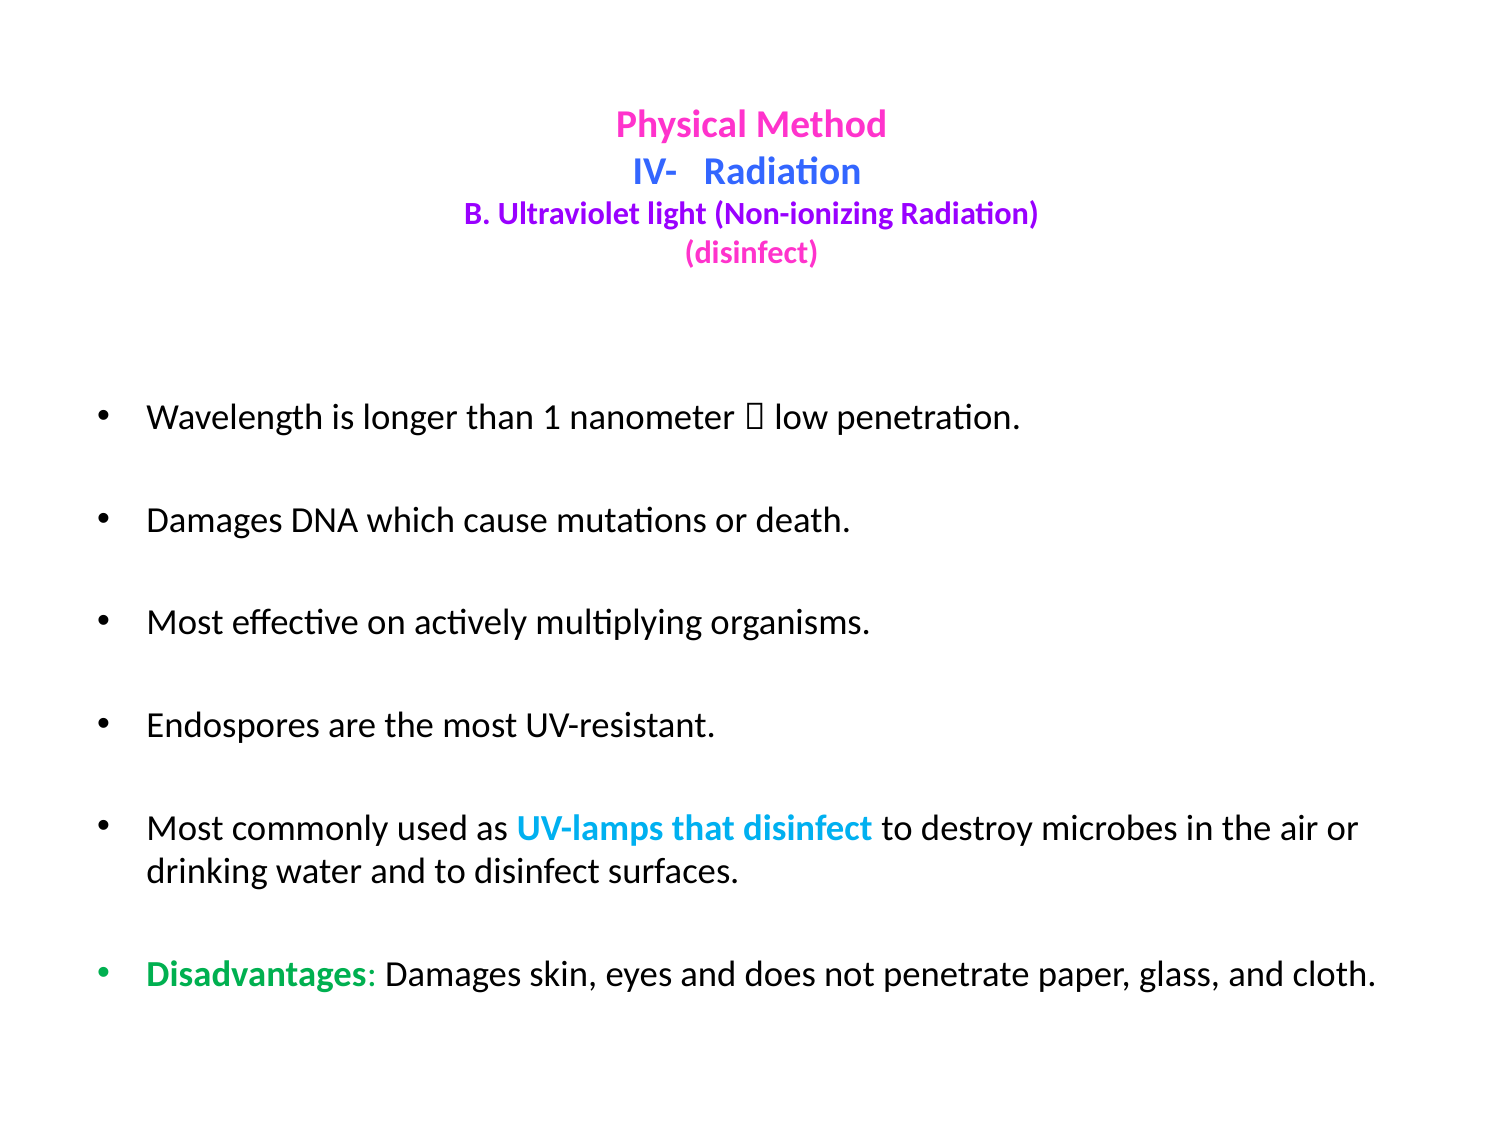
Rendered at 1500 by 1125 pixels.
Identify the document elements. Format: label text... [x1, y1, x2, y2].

title Physical Method IV- Radiation B. Ultraviolet light (Non-ionizing Radiation) (disinfect) [76, 90, 1427, 278]
list Wavelength is longer than 1 nanometer  low penetration. Damages DNA which cause mutations or death. Most effective on actively multiplying organisms. Endospores are the most UV-resistant. Most commonly used as UV-lamps that disinfect to destroy microbes in the air or drinking water and to disinfect surfaces. Disadvantages: Damages skin, eyes and does not penetrate paper, glass, and cloth. [82, 385, 1412, 1036]
